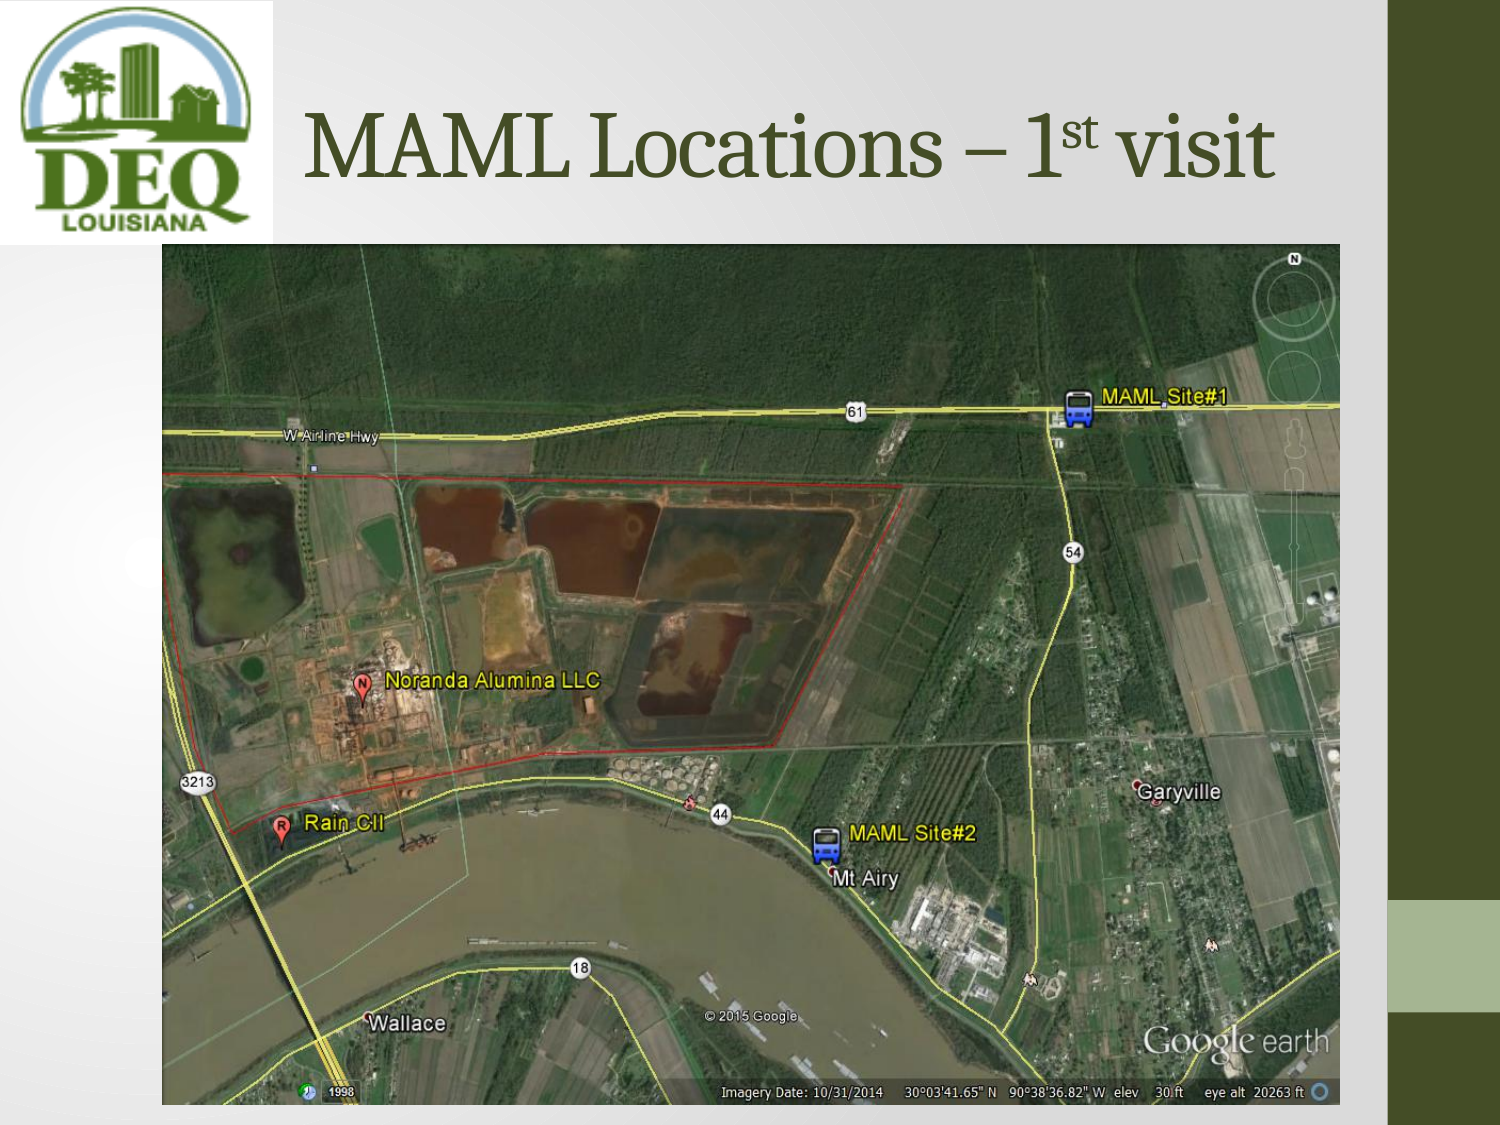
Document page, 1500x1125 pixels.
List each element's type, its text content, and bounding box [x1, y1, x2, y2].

picture [0, 1, 1340, 1105]
title MAML Locations – 1st visit [285, 45, 1325, 233]
